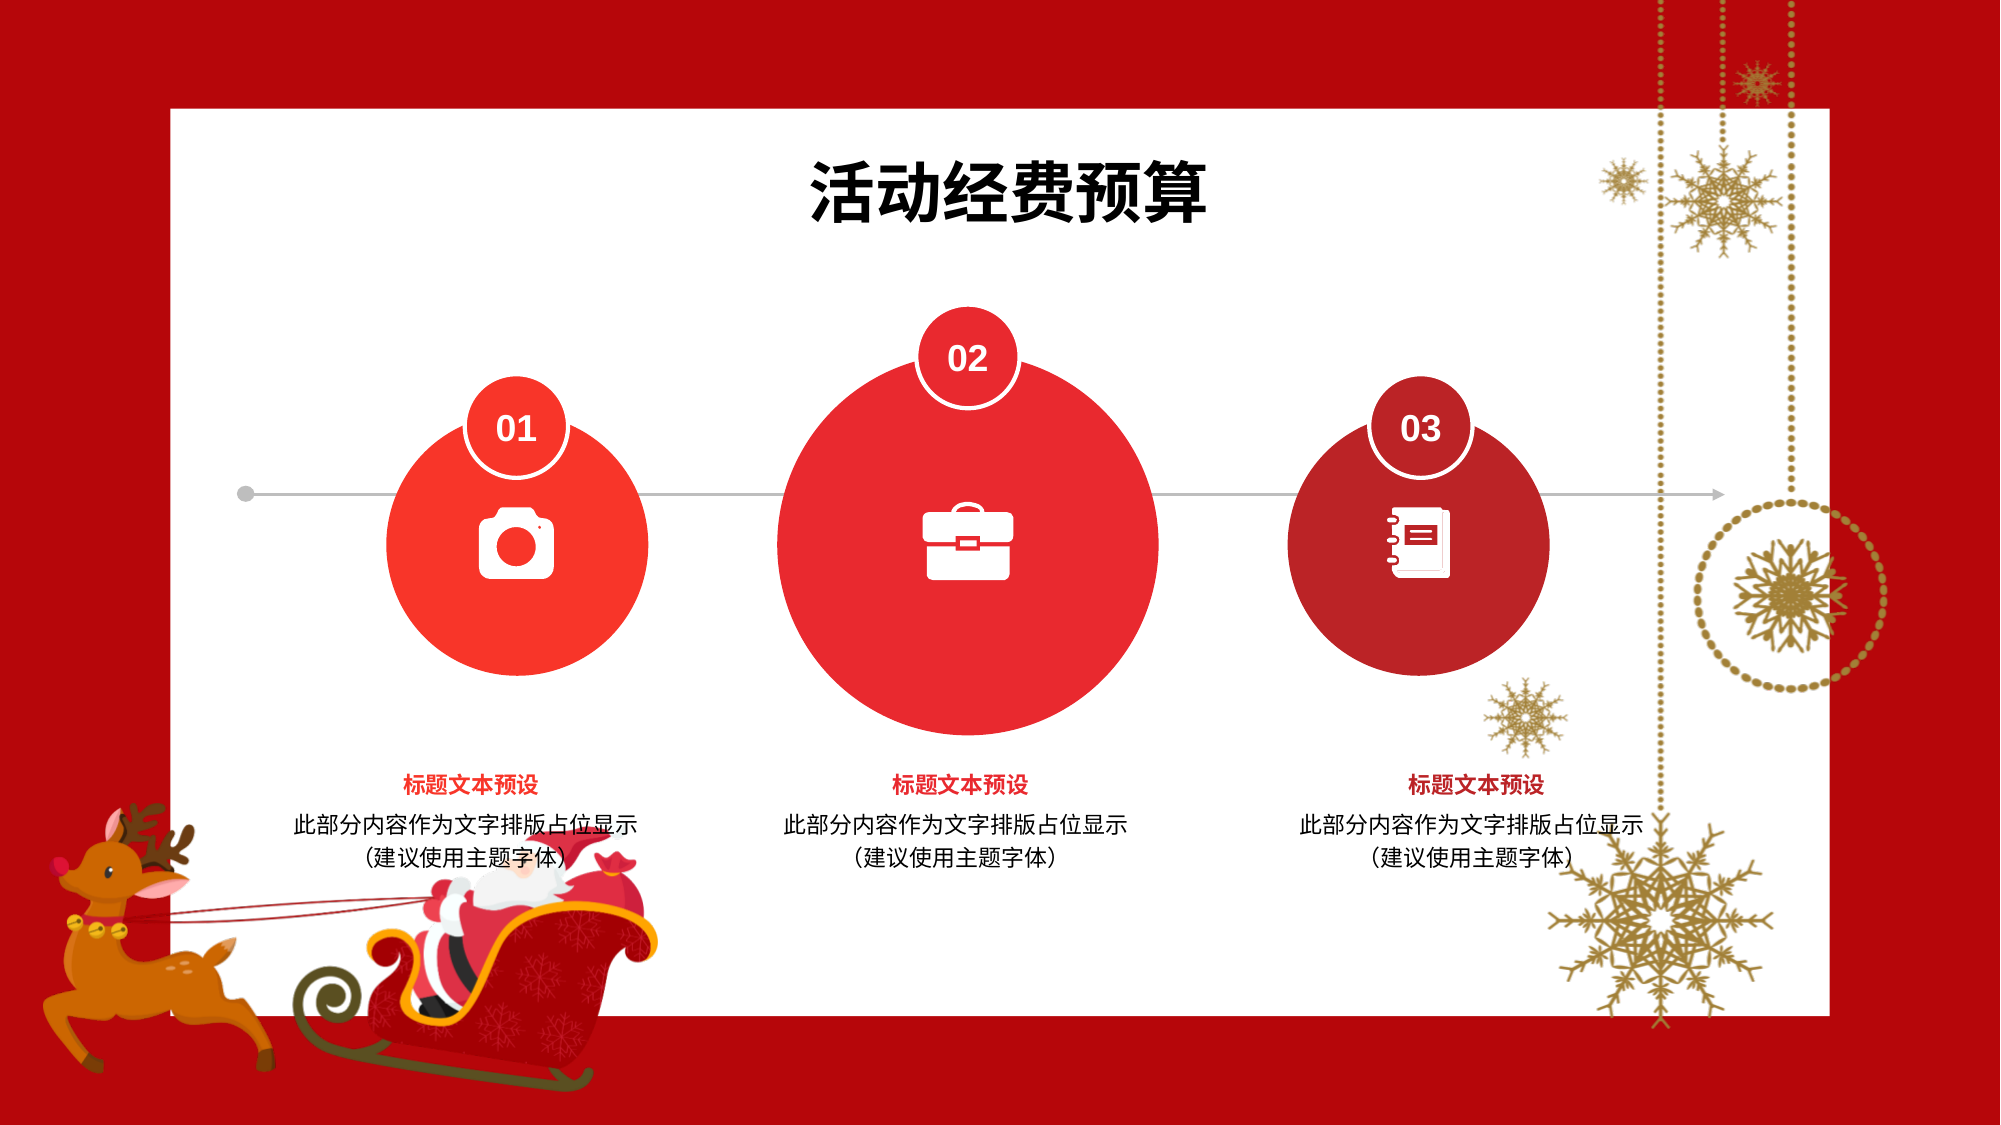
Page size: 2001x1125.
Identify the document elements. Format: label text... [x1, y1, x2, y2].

text_box 活动经费预算 [756, 147, 1239, 234]
picture [1465, 0, 1932, 1029]
picture [43, 803, 658, 1092]
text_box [207, 304, 1788, 894]
